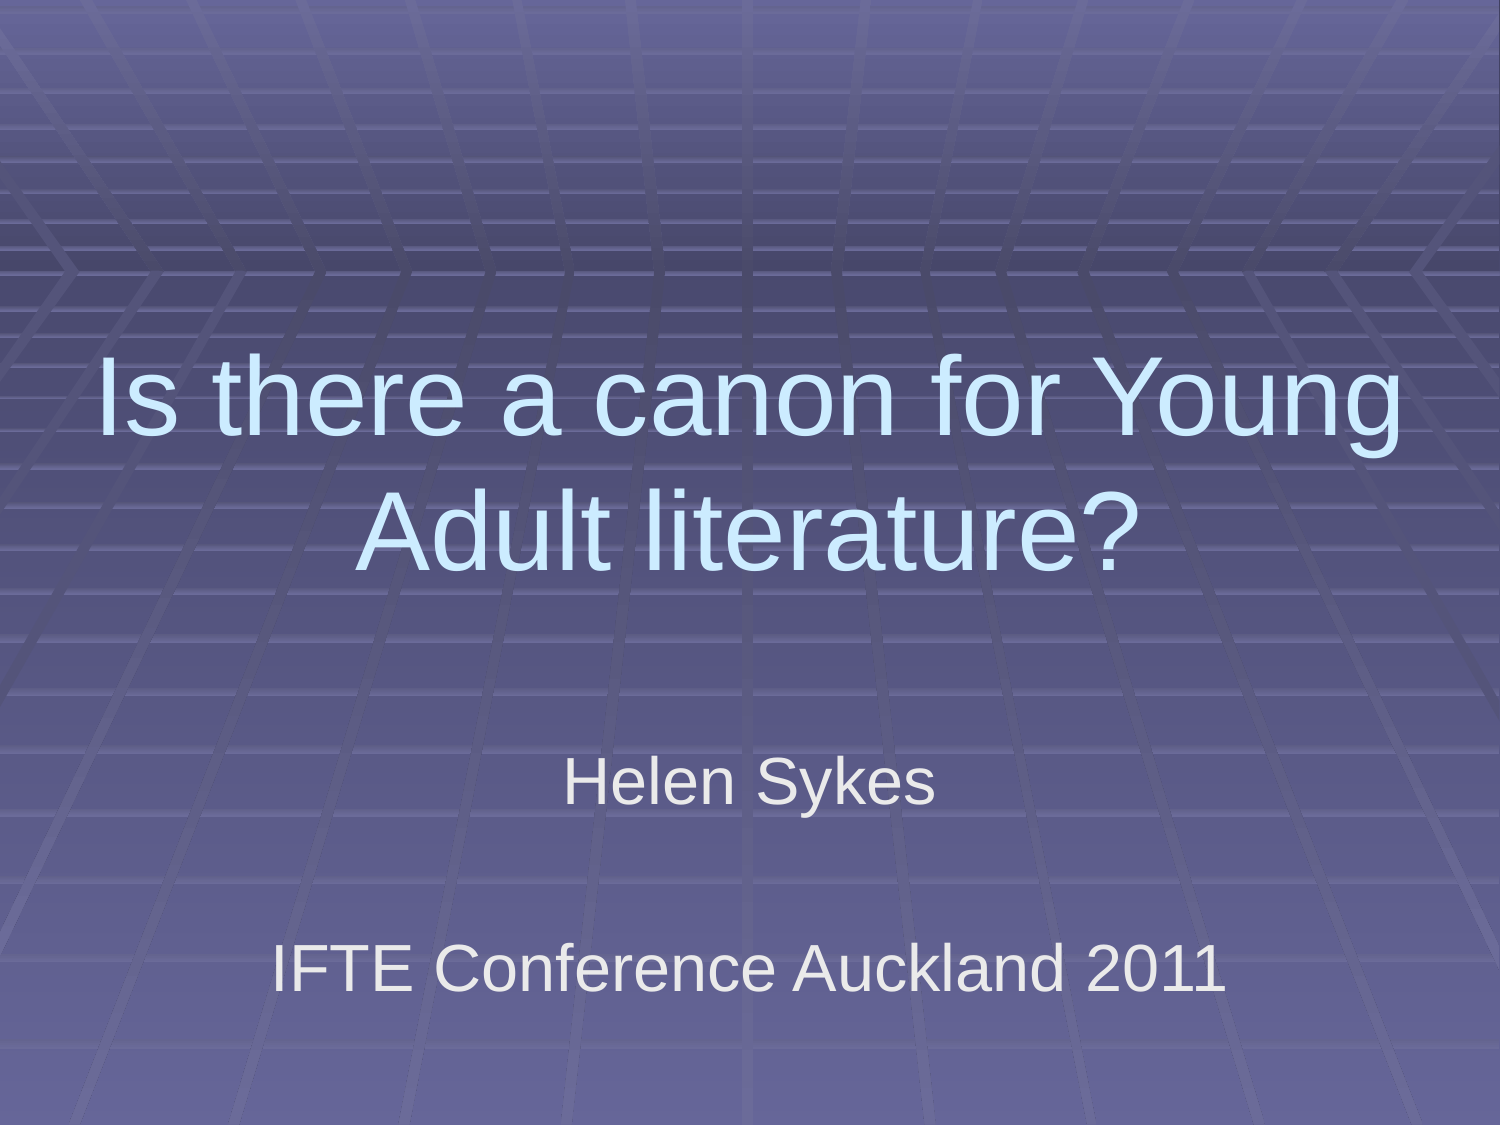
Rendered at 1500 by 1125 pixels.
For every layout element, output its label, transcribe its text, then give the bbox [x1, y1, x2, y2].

title Is there a canon for Young Adult literature? [74, 314, 1425, 601]
subtitle Helen Sykes IFTE Conference Auckland 2011 [224, 637, 1276, 926]
